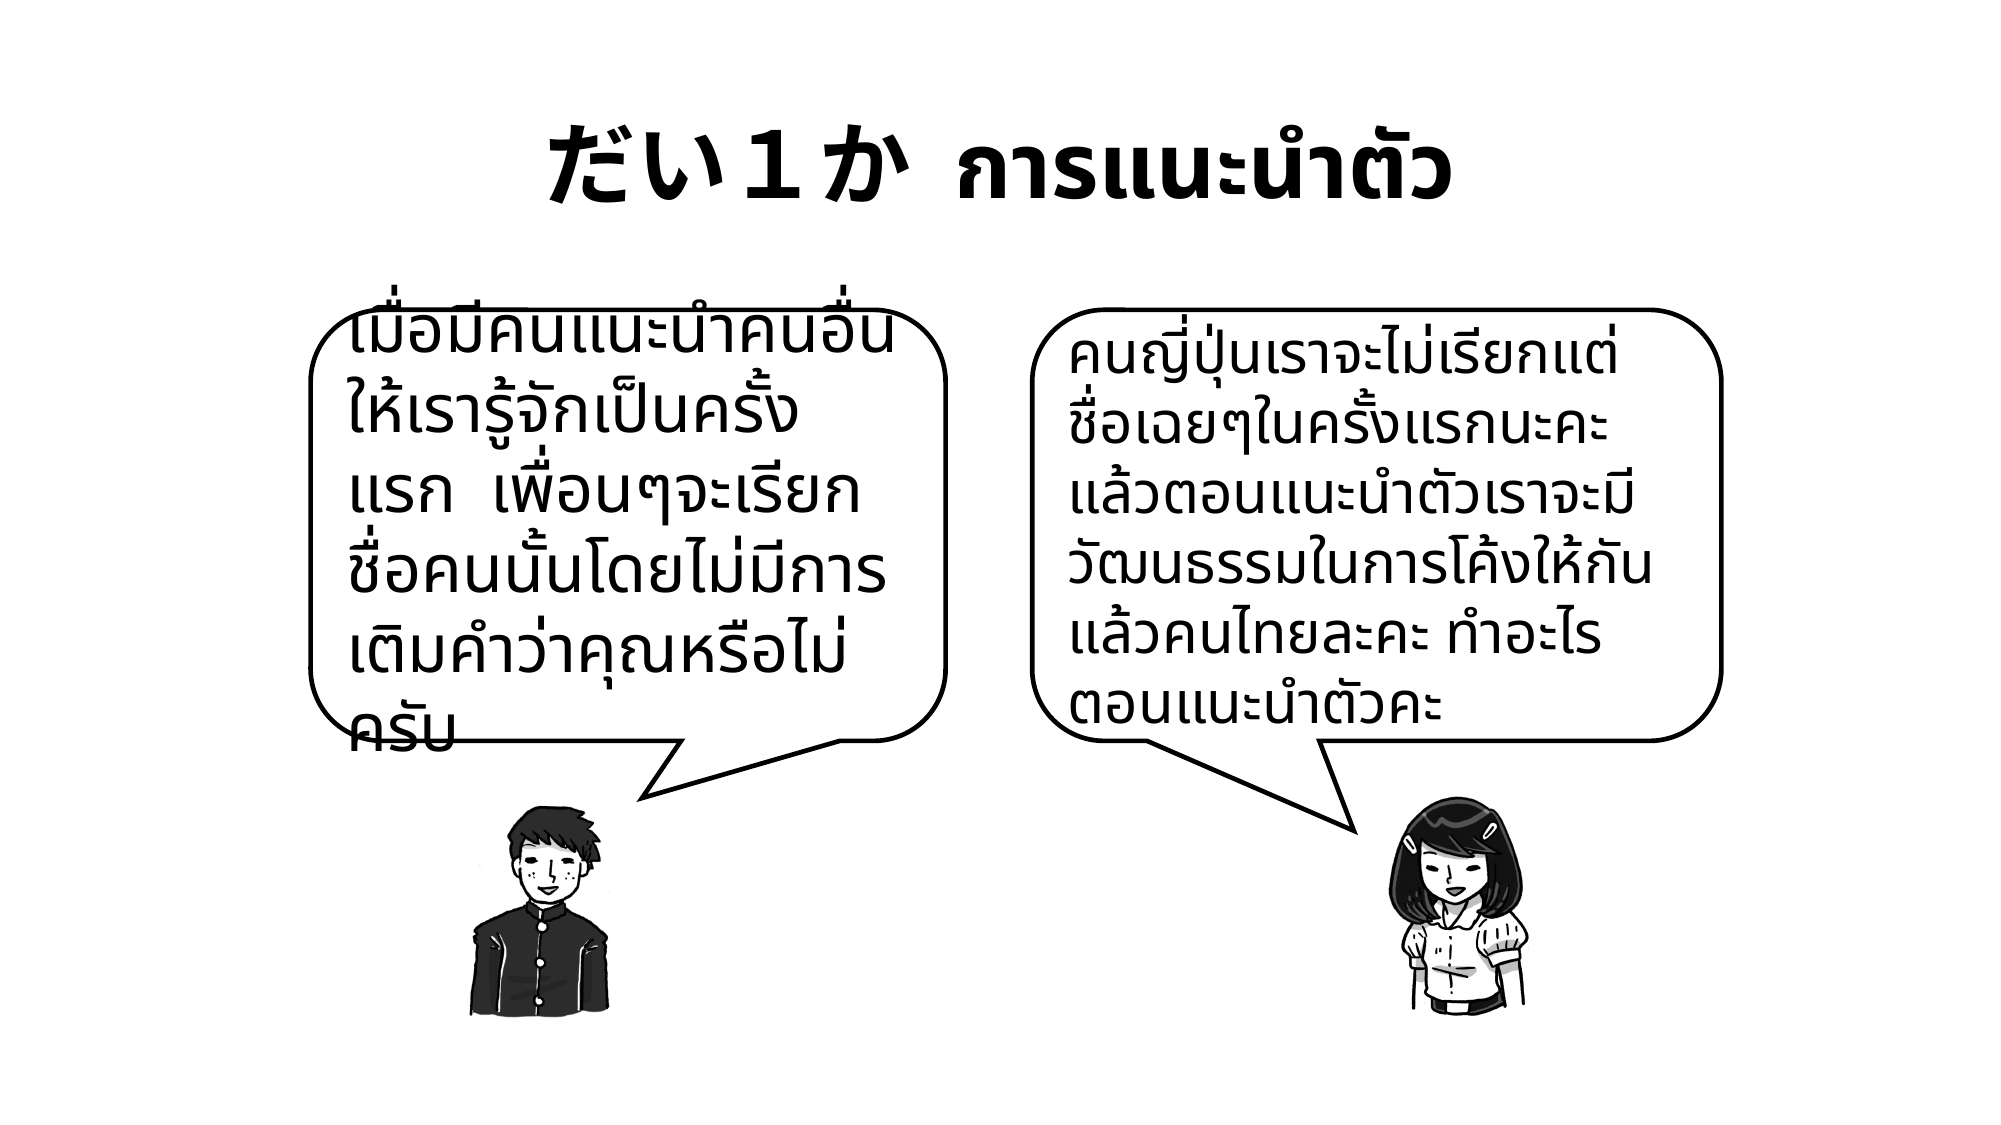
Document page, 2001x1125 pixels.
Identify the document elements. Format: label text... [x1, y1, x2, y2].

text_box เมื่อมีคนแนะนำคนอื่นให้เรารู้จักเป็นครั้งแรก เพื่อนๆจะเรียกชื่อคนนั้นโดยไม่มีการเติมคำว่าคุณหรือไม่ครับ [309, 308, 947, 800]
picture [461, 801, 616, 1024]
title だい１か การแนะนำตัว [137, 59, 1863, 278]
text_box คนญี่ปุ่นเราจะไม่เรียกแต่ชื่อเฉยๆในครั้งแรกนะคะ แล้วตอนแนะนำตัวเราจะมีวัฒนธรรมในการโค้งให้กัน แล้วคนไทยละคะ ทำอะไรตอนแนะนำตัวคะ [1031, 308, 1723, 833]
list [1376, 787, 1539, 1024]
